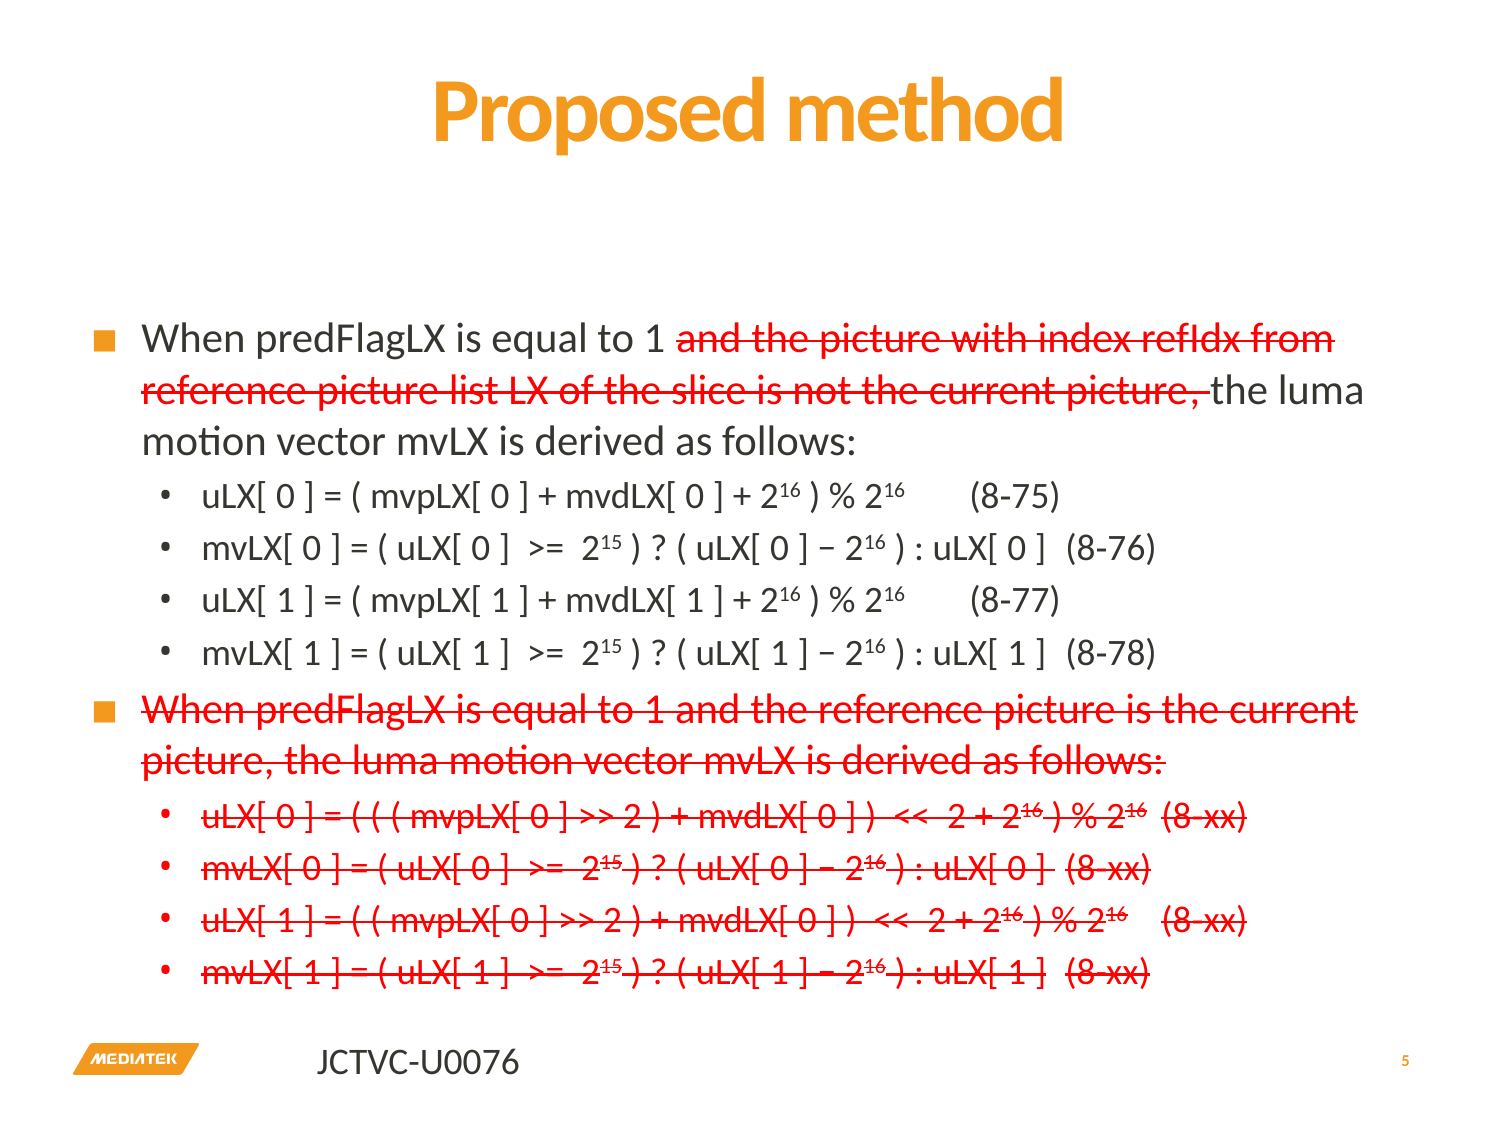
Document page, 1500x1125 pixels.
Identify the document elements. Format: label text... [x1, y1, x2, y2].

title Proposed method [75, 70, 1425, 257]
list When predFlagLX is equal to 1 and the picture with index refIdx from reference picture list LX of the slice is not the current picture, the luma motion vector mvLX is derived as follows: uLX[ 0 ] = ( mvpLX[ 0 ] + mvdLX[ 0 ] + 216 ) % 216 (8‑75) mvLX[ 0 ] = ( uLX[ 0 ] >= 215 ) ? ( uLX[ 0 ] − 216 ) : uLX[ 0 ] (8‑76) uLX[ 1 ] = ( mvpLX[ 1 ] + mvdLX[ 1 ] + 216 ) % 216 (8‑77) mvLX[ 1 ] = ( uLX[ 1 ] >= 215 ) ? ( uLX[ 1 ] − 216 ) : uLX[ 1 ] (8‑78) When predFlagLX is equal to 1 and the reference picture is the current picture, the luma motion vector mvLX is derived as follows: uLX[ 0 ] = ( ( ( mvpLX[ 0 ] >> 2 ) + mvdLX[ 0 ] ) << 2 + 216 ) % 216 (8‑xx) mvLX[ 0 ] = ( uLX[ 0 ] >= 215 ) ? ( uLX[ 0 ] − 216 ) : uLX[ 0 ] (8‑xx) uLX[ 1 ] = ( ( mvpLX[ 0 ] >> 2 ) + mvdLX[ 0 ] ) << 2 + 216 ) % 216 (8‑xx) mvLX[ 1 ] = ( uLX[ 1 ] >= 215 ) ? ( uLX[ 1 ] − 216 ) : uLX[ 1 ] (8-xx) [75, 302, 1425, 1014]
picture [73, 1043, 199, 1075]
slide_number 5 [1251, 1029, 1425, 1090]
